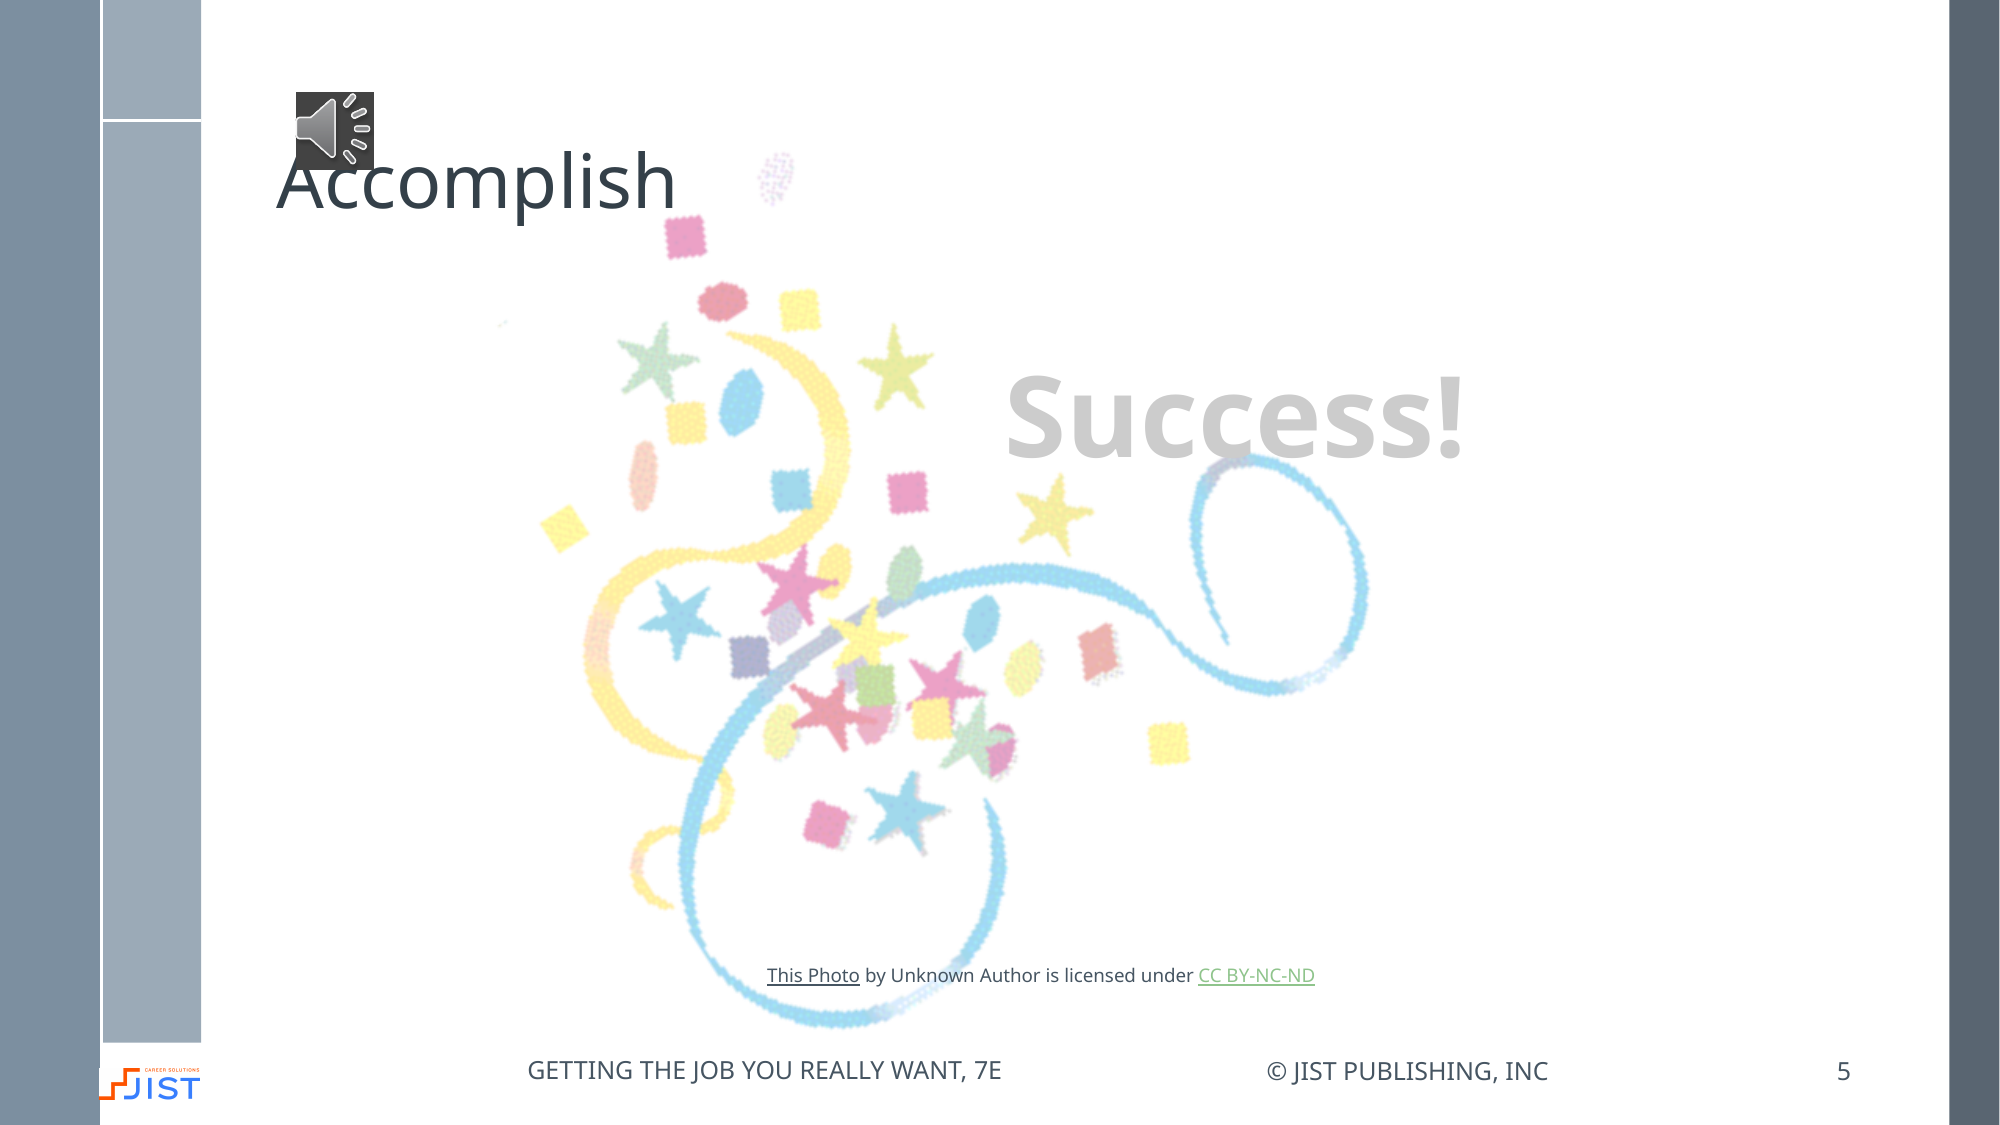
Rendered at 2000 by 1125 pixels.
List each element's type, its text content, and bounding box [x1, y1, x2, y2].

picture [99, 1068, 200, 1100]
text_box Success! [1377, 337, 1734, 488]
title Accomplish [261, 29, 1867, 233]
footer © JIST Publishing, Inc [1082, 1042, 1734, 1103]
slide_number Getting the job you really want, 7e [512, 1042, 1050, 1096]
slide_number 5 [1766, 1042, 1867, 1103]
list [361, 161, 1377, 964]
text_box This Photo by Unknown Author is licensed under CC BY-NC-ND [752, 956, 1749, 997]
picture [294, 91, 375, 171]
